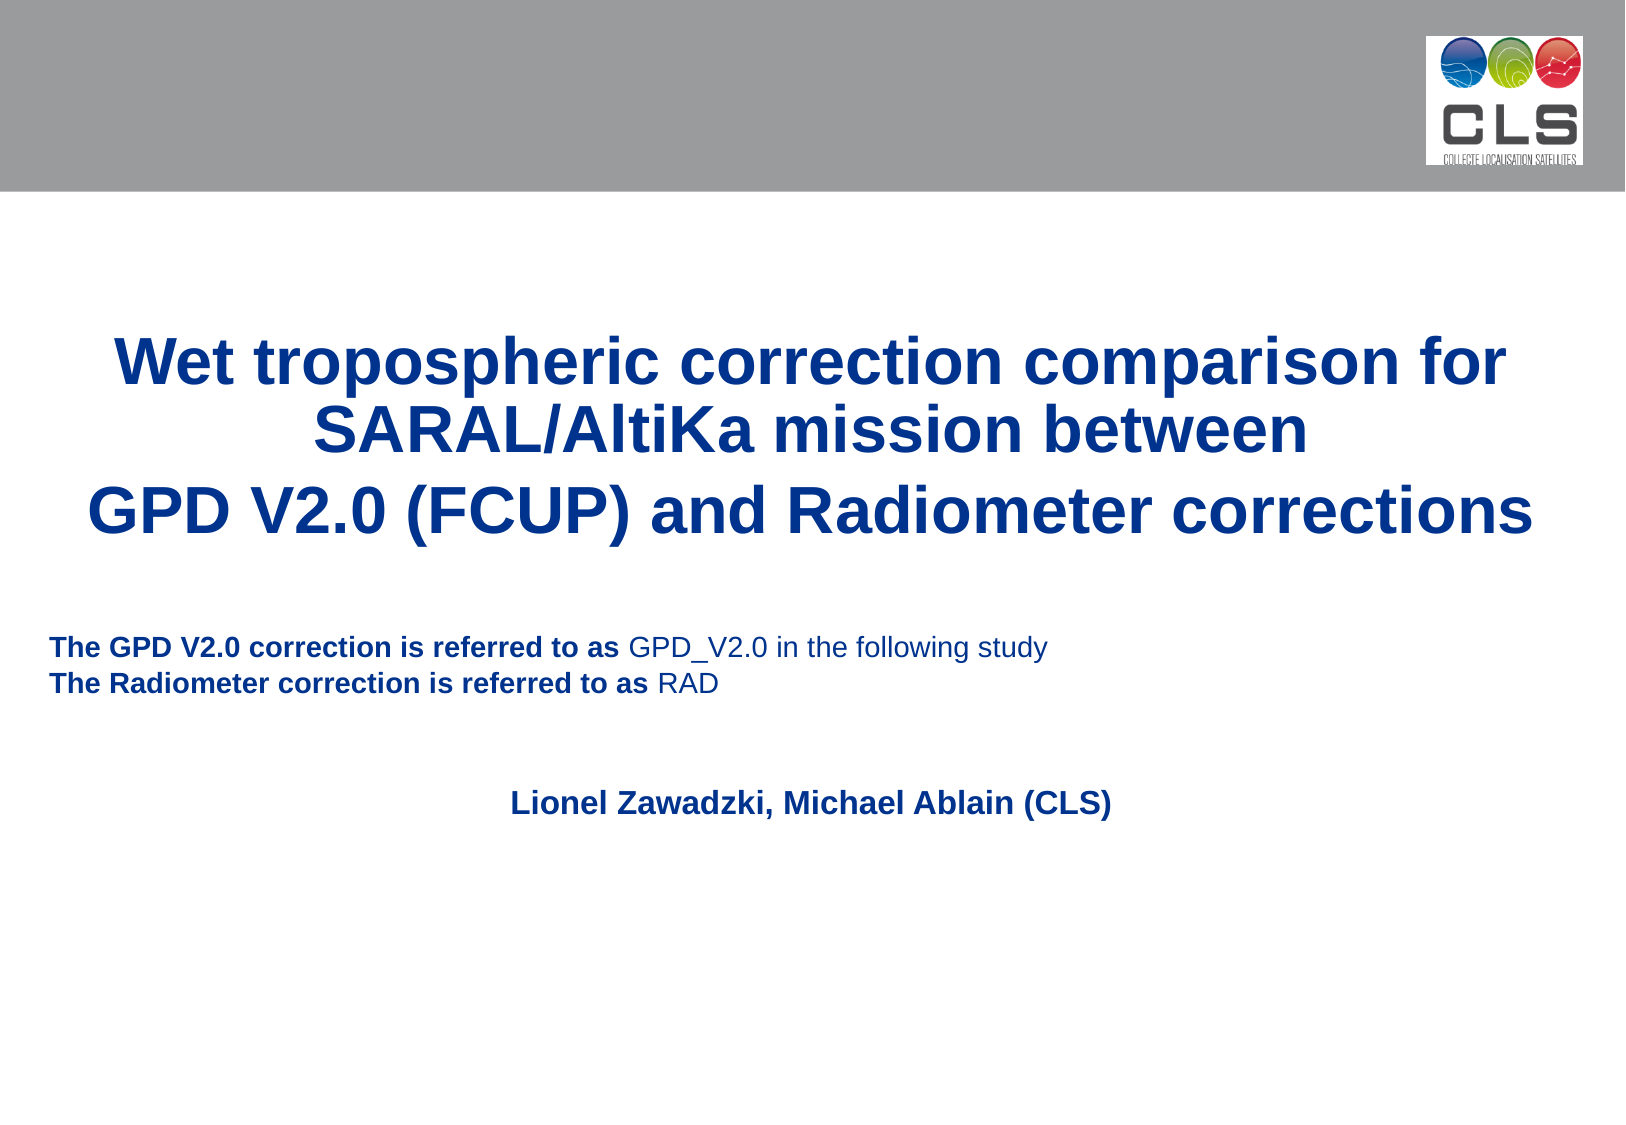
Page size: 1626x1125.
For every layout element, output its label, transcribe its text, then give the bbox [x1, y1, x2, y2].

picture [1426, 36, 1583, 165]
text_box Wet tropospheric correction comparison for SARAL/AltiKa mission between GPD V2.0 (FCUP) and Radiometer corrections The GPD V2.0 correction is referred to as GPD_V2.0 in the following study The Radiometer correction is referred to as RAD Lionel Zawadzki, Michael Ablain (CLS) [34, 322, 1589, 897]
